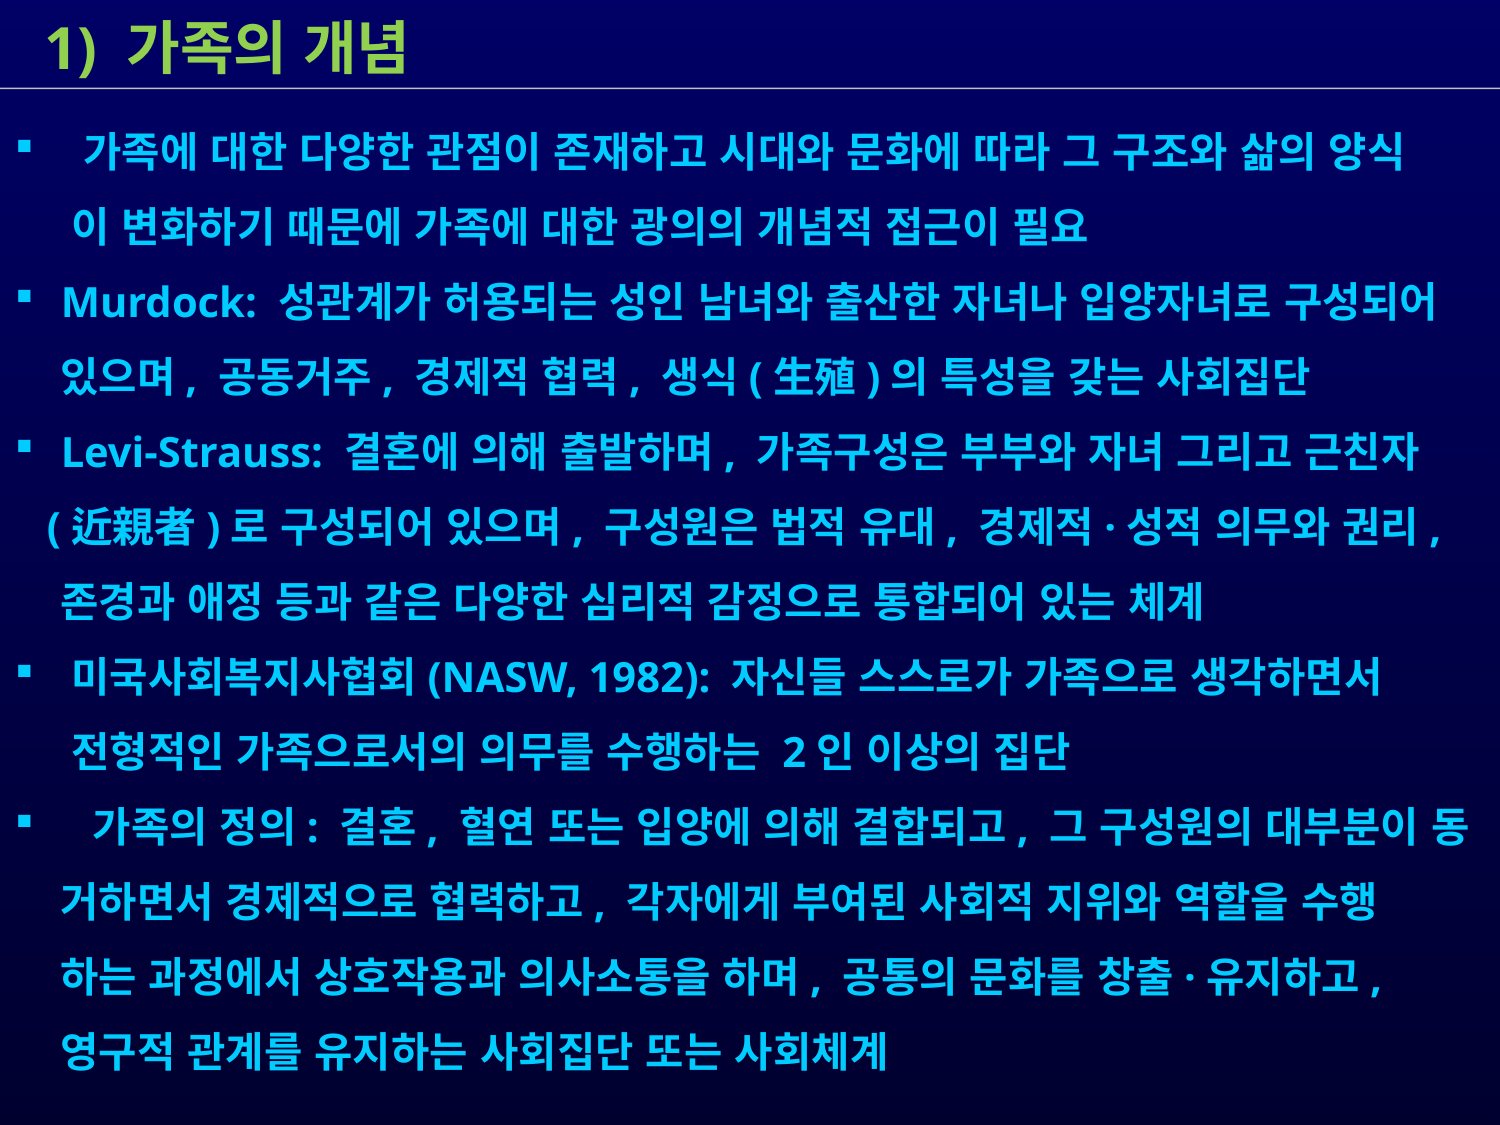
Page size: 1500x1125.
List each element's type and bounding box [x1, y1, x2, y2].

text_box [0, 3, 1500, 1082]
